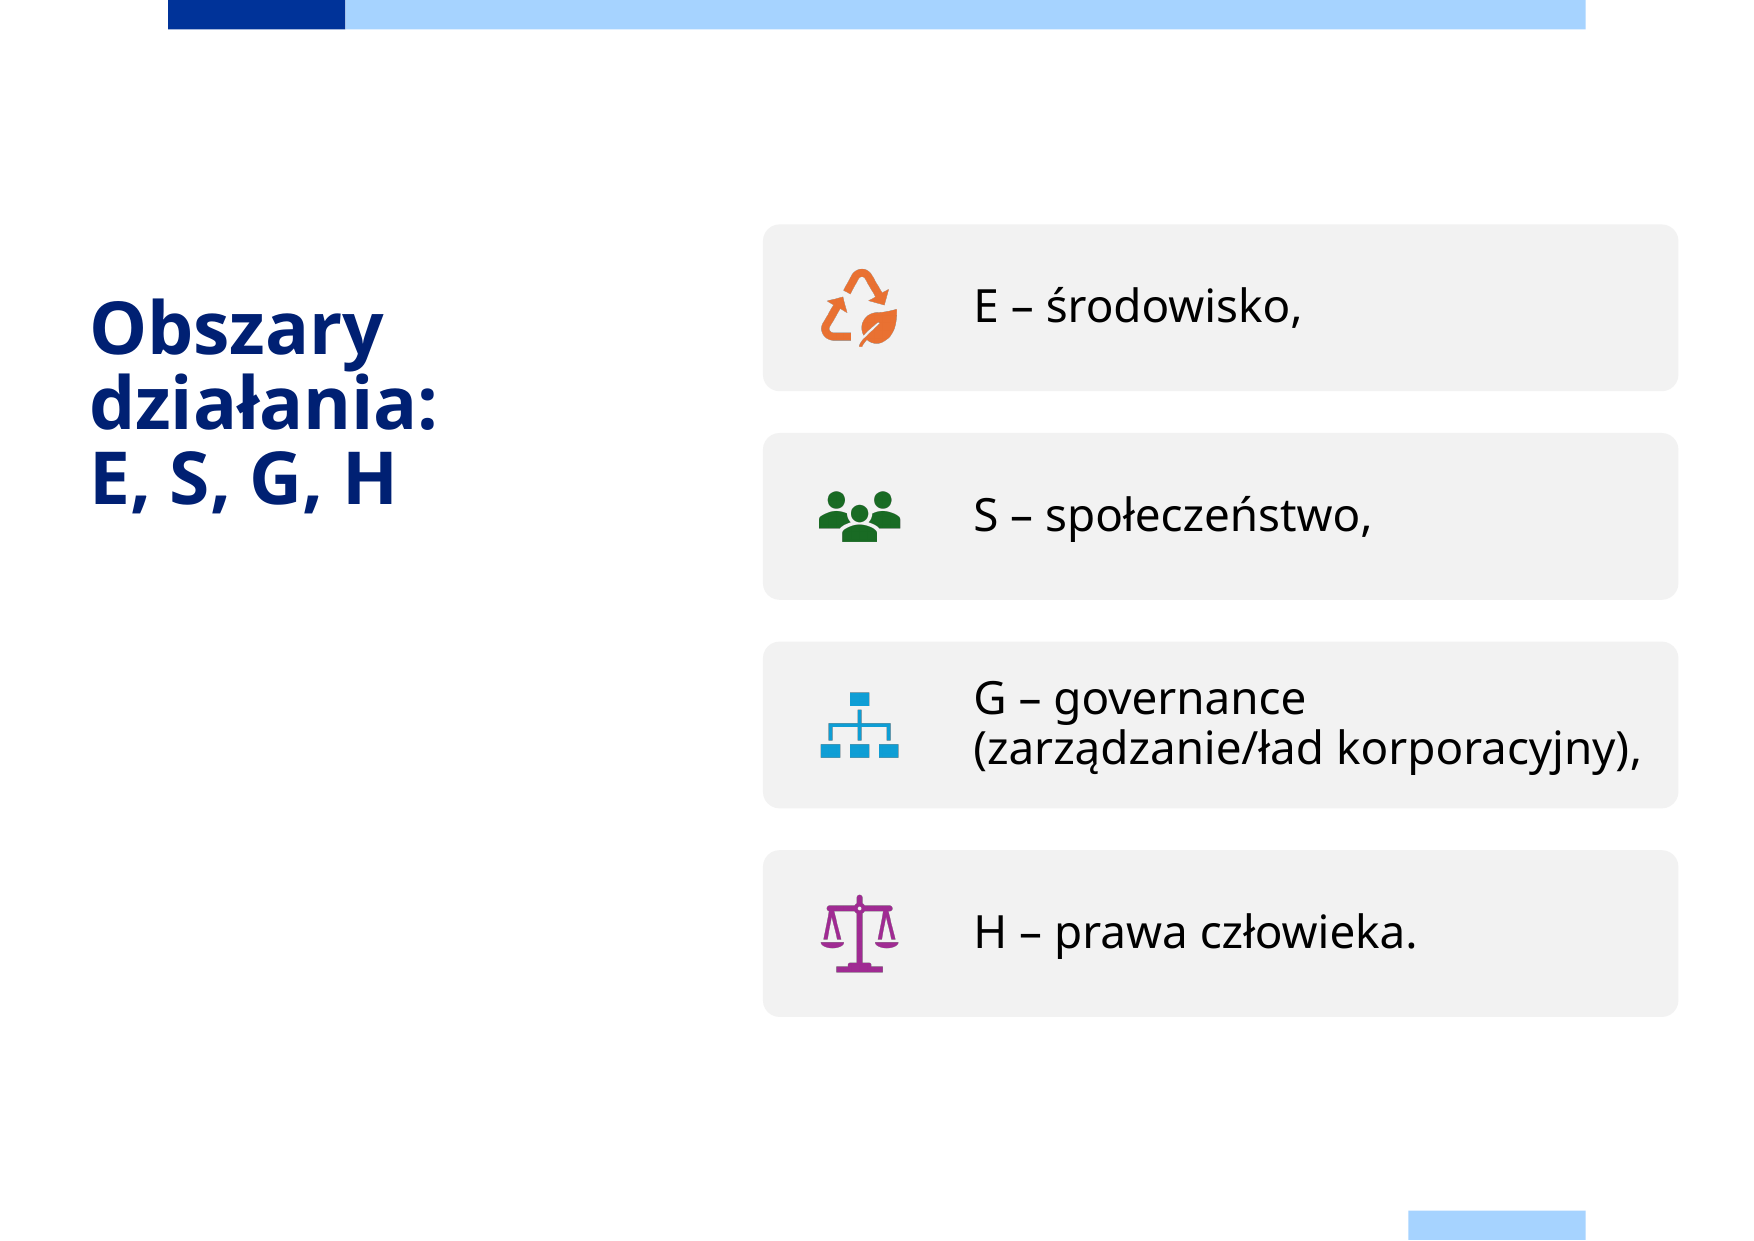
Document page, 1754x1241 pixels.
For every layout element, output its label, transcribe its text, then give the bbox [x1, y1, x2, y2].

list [762, 224, 1679, 1018]
title Obszary działania: E, S, G, H [89, 293, 608, 945]
